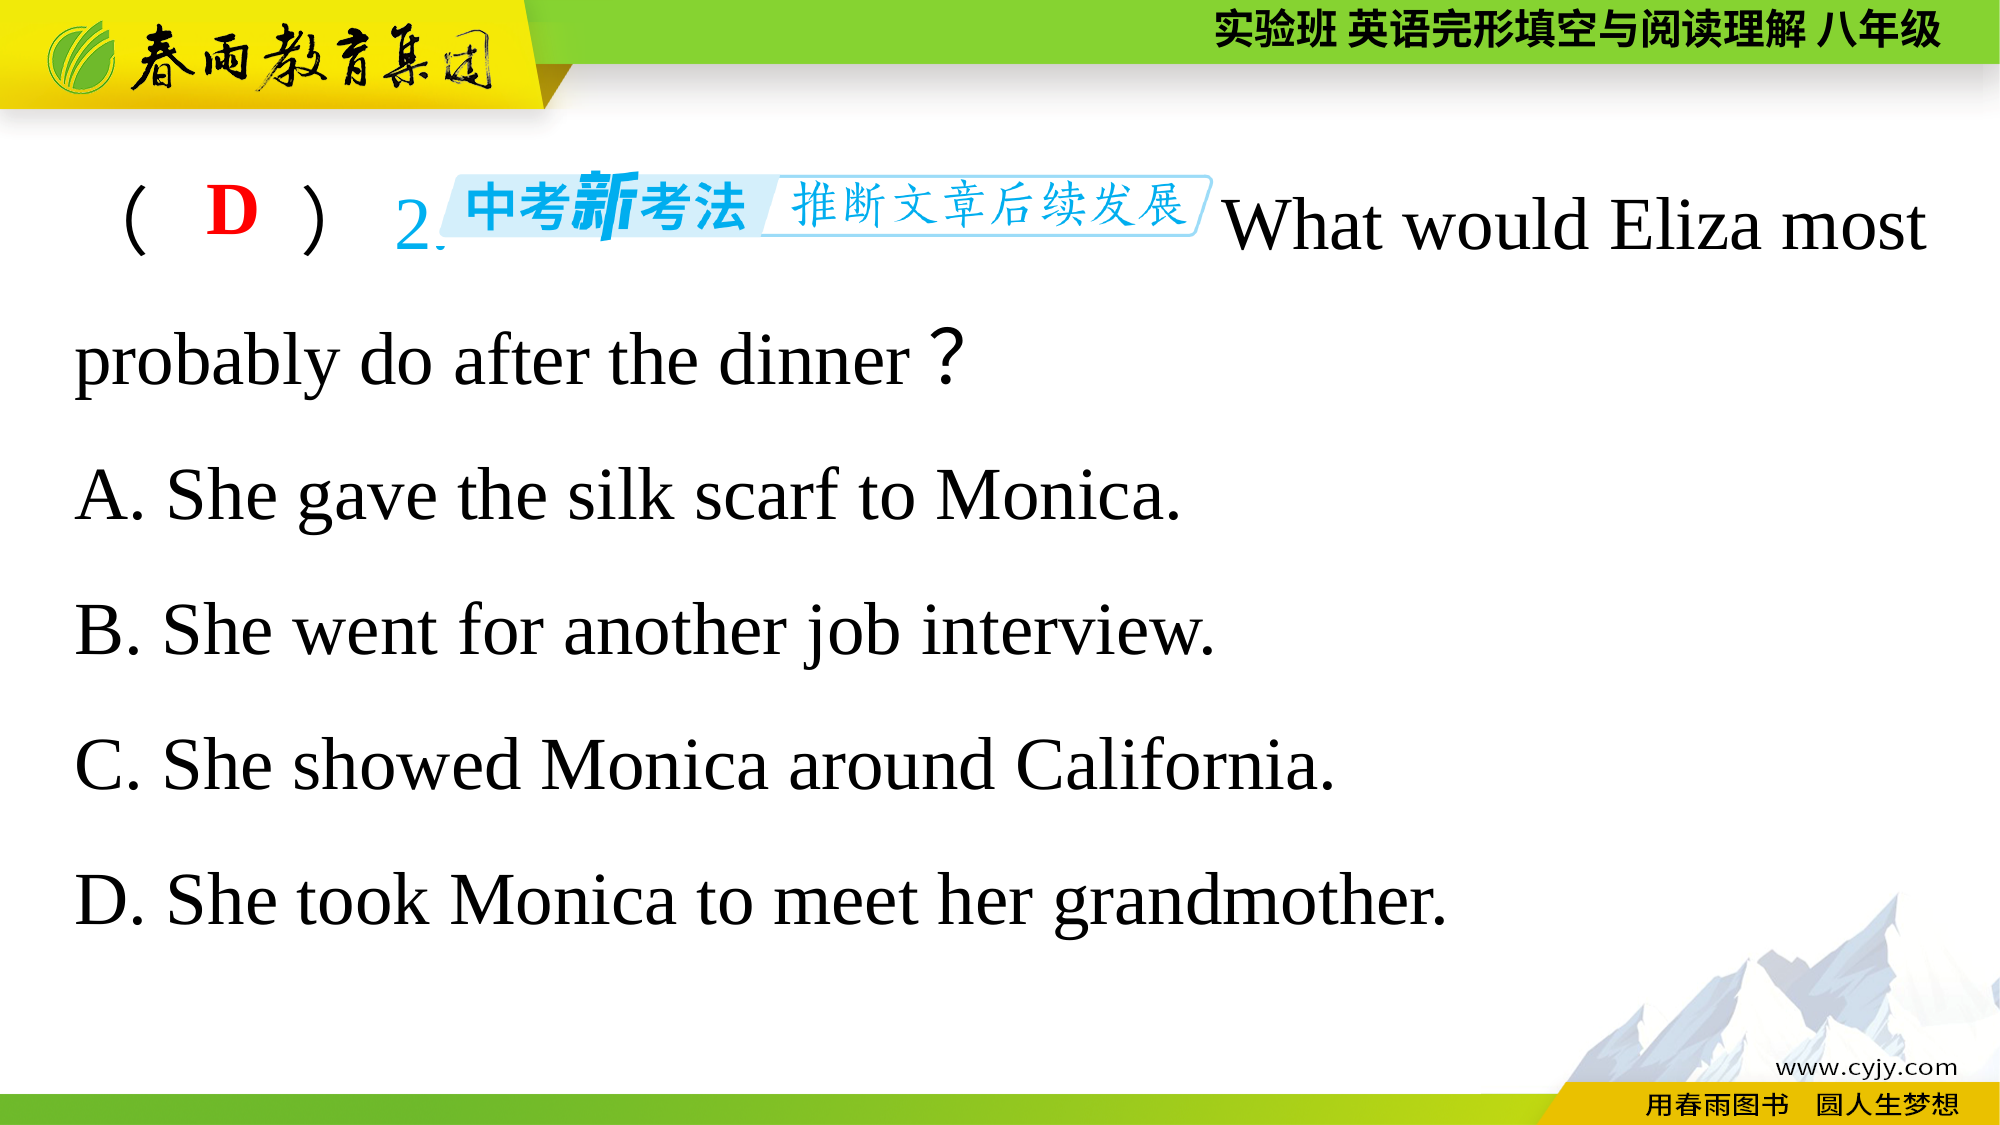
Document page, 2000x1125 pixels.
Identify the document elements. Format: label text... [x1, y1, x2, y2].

text_box D [191, 151, 276, 257]
picture [0, 0, 2000, 1125]
list （ ）2. What would Eliza most probably do after the dinner？ A. She gave the silk scarf to Monica. B. She went for another job interview. C. She showed Monica around California. D. She took Monica to meet her grandmother. [59, 122, 1944, 956]
